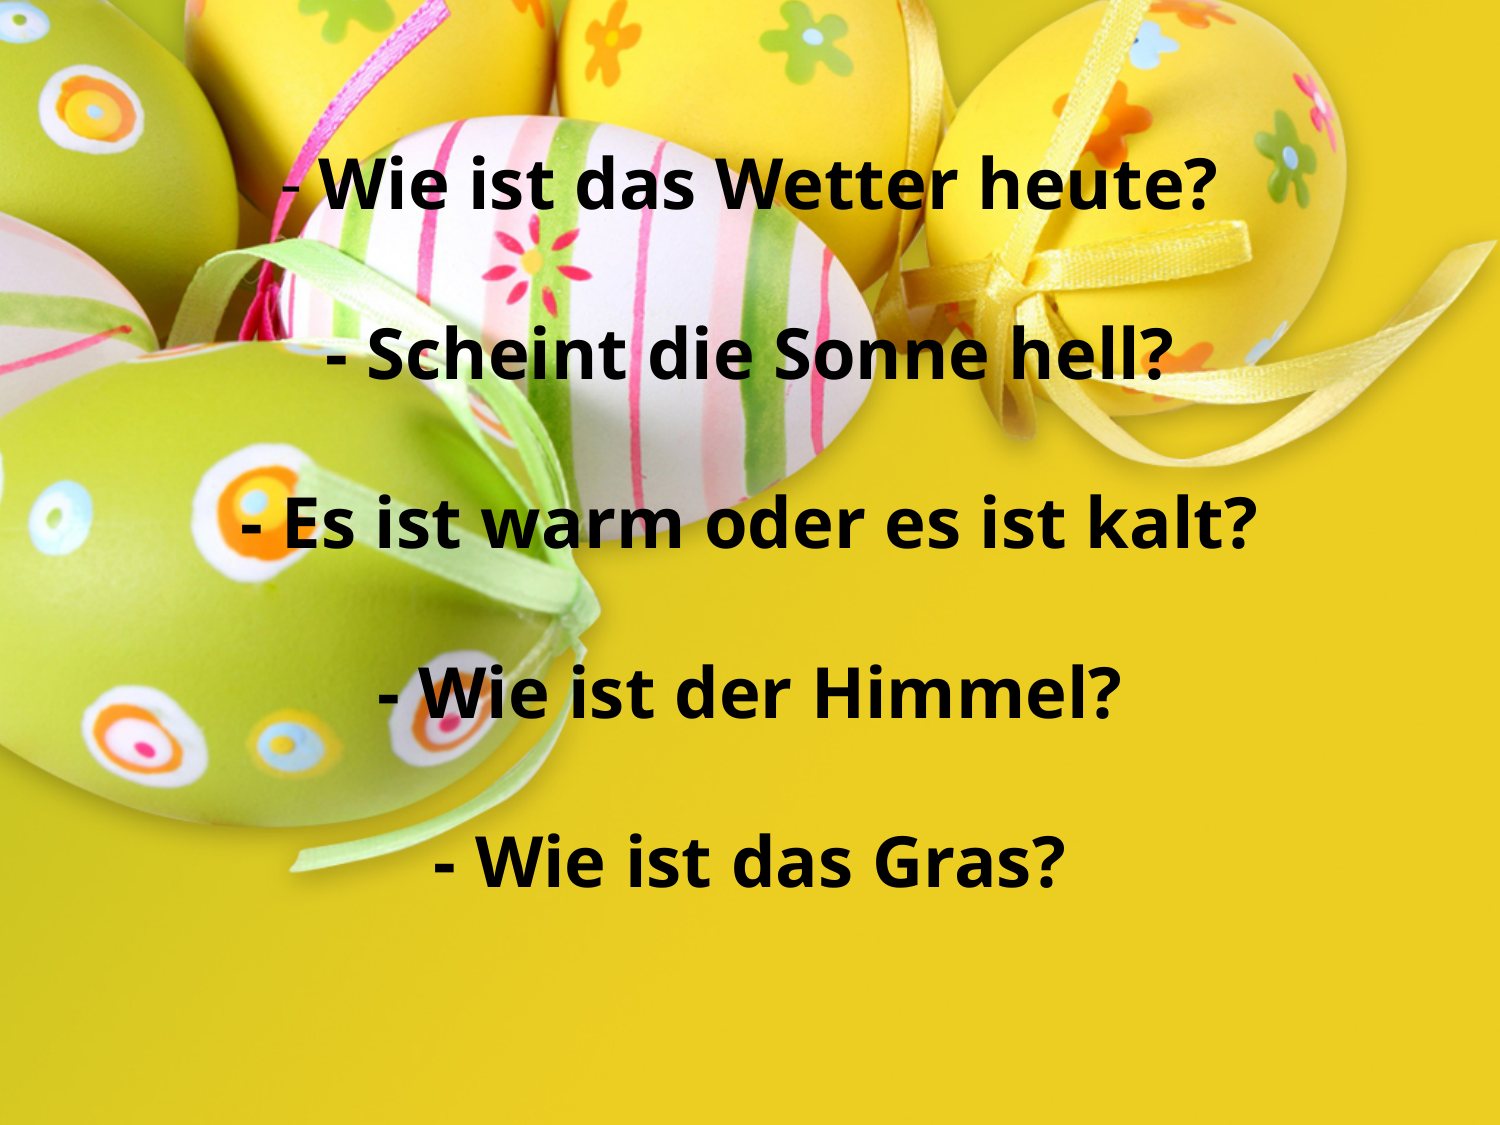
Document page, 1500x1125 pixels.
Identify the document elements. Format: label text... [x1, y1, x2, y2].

picture [0, 0, 1500, 1125]
title - Wie ist das Wetter heute? - Scheint die Sonne hell? - Es ist warm oder es ist kalt? - Wie ist der Himmel? - Wie ist das Gras? [75, 45, 1425, 997]
